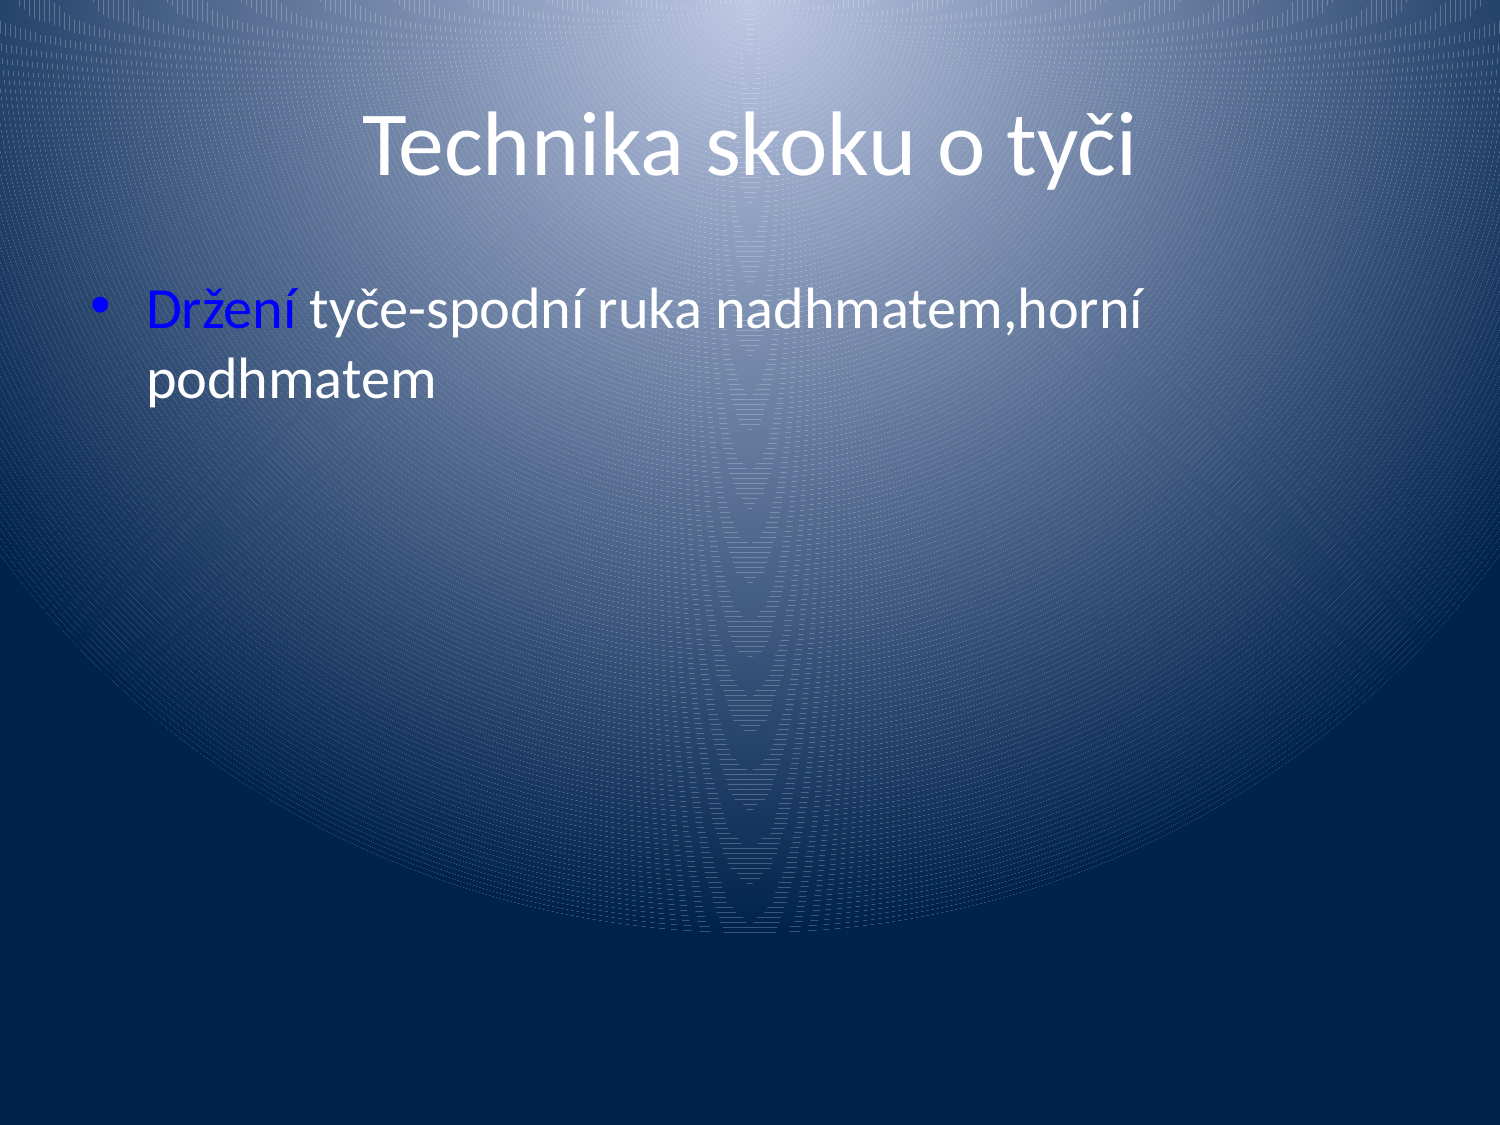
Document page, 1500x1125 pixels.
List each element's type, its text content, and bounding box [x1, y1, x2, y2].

title Technika skoku o tyči [75, 45, 1425, 233]
list Držení tyče-spodní ruka nadhmatem,horní podhmatem [75, 262, 1425, 1005]
